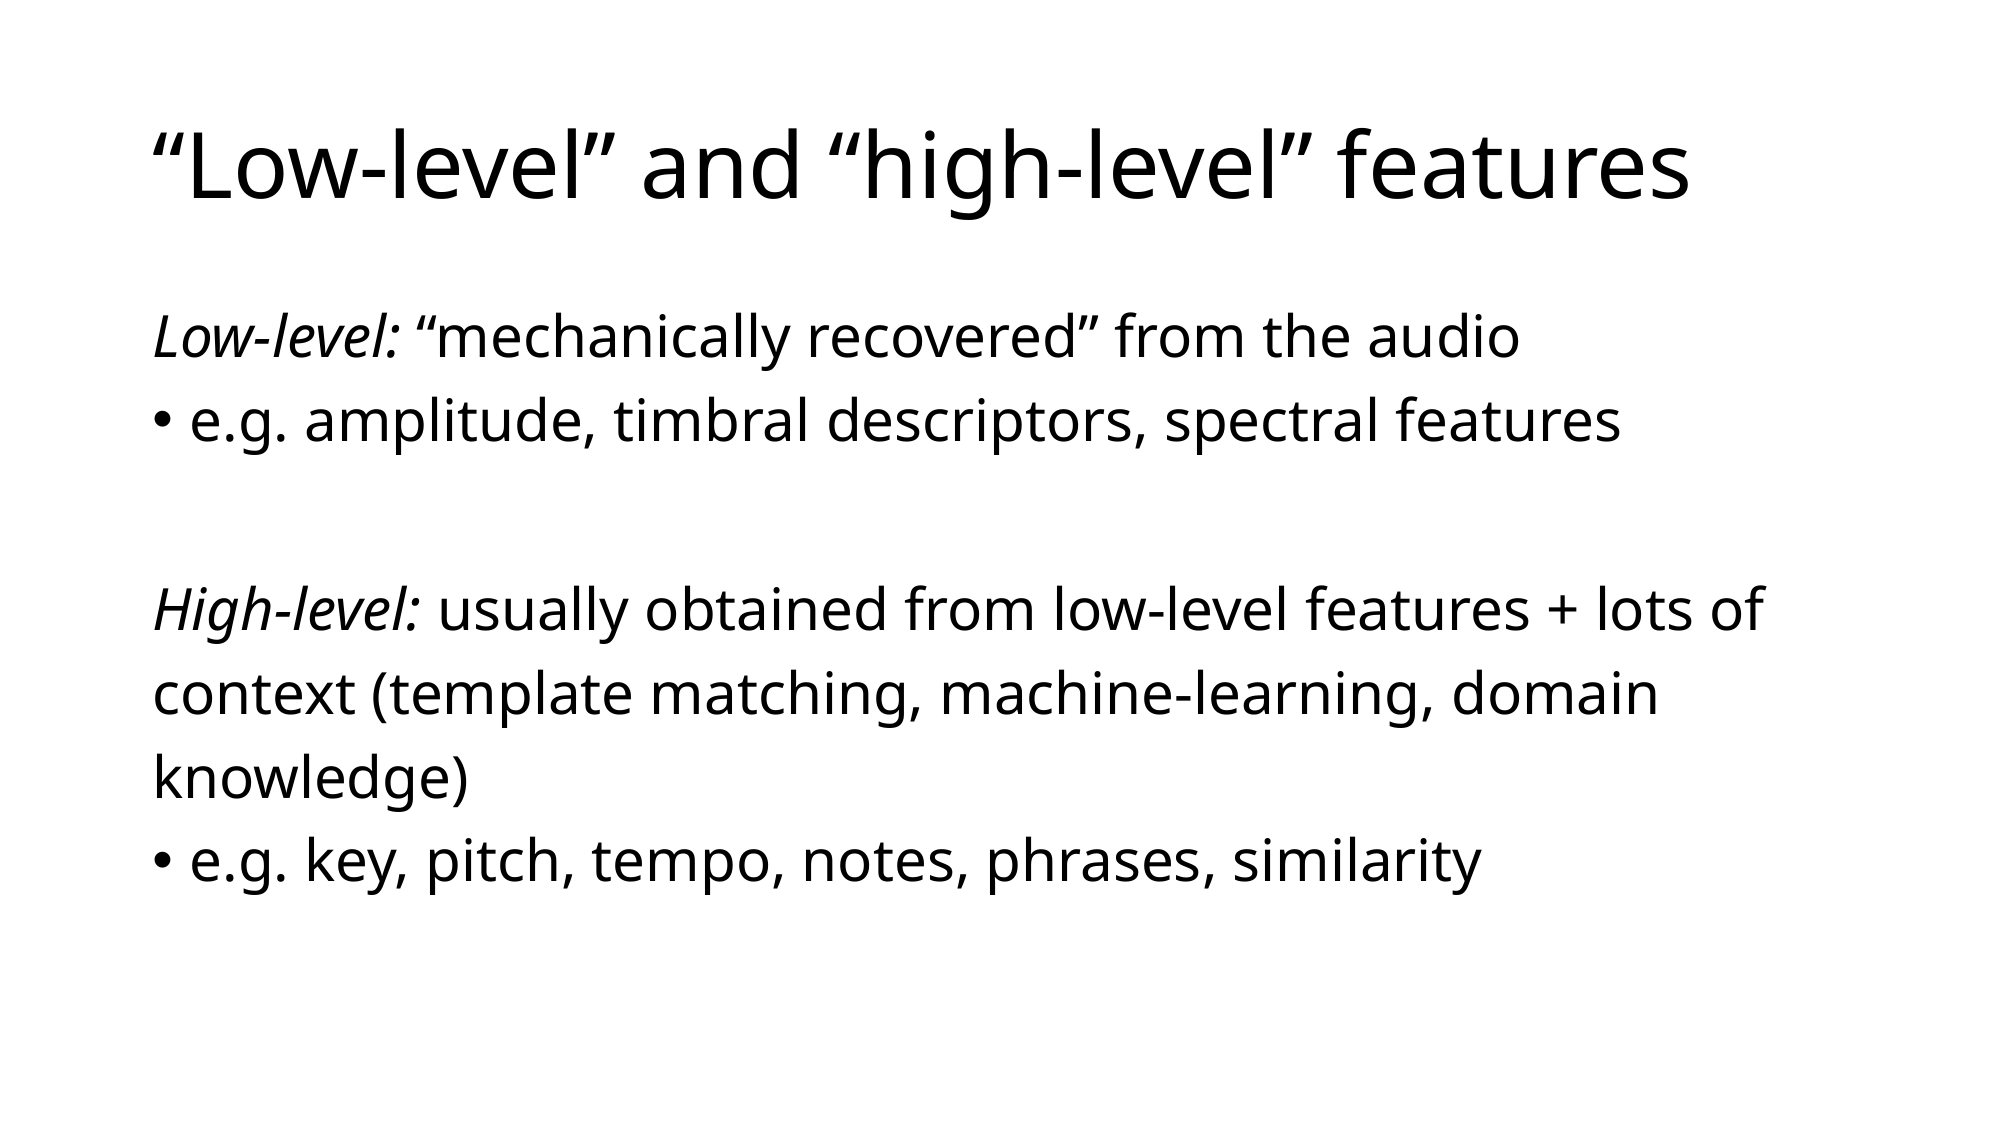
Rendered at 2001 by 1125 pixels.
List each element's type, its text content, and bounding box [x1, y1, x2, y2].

title “Low-level” and “high-level” features [137, 59, 1863, 278]
list Low-level: “mechanically recovered” from the audio e.g. amplitude, timbral descriptors, spectral features High-level: usually obtained from low-level features + lots of context (template matching, machine-learning, domain knowledge) e.g. key, pitch, tempo, notes, phrases, similarity [137, 299, 1863, 1014]
